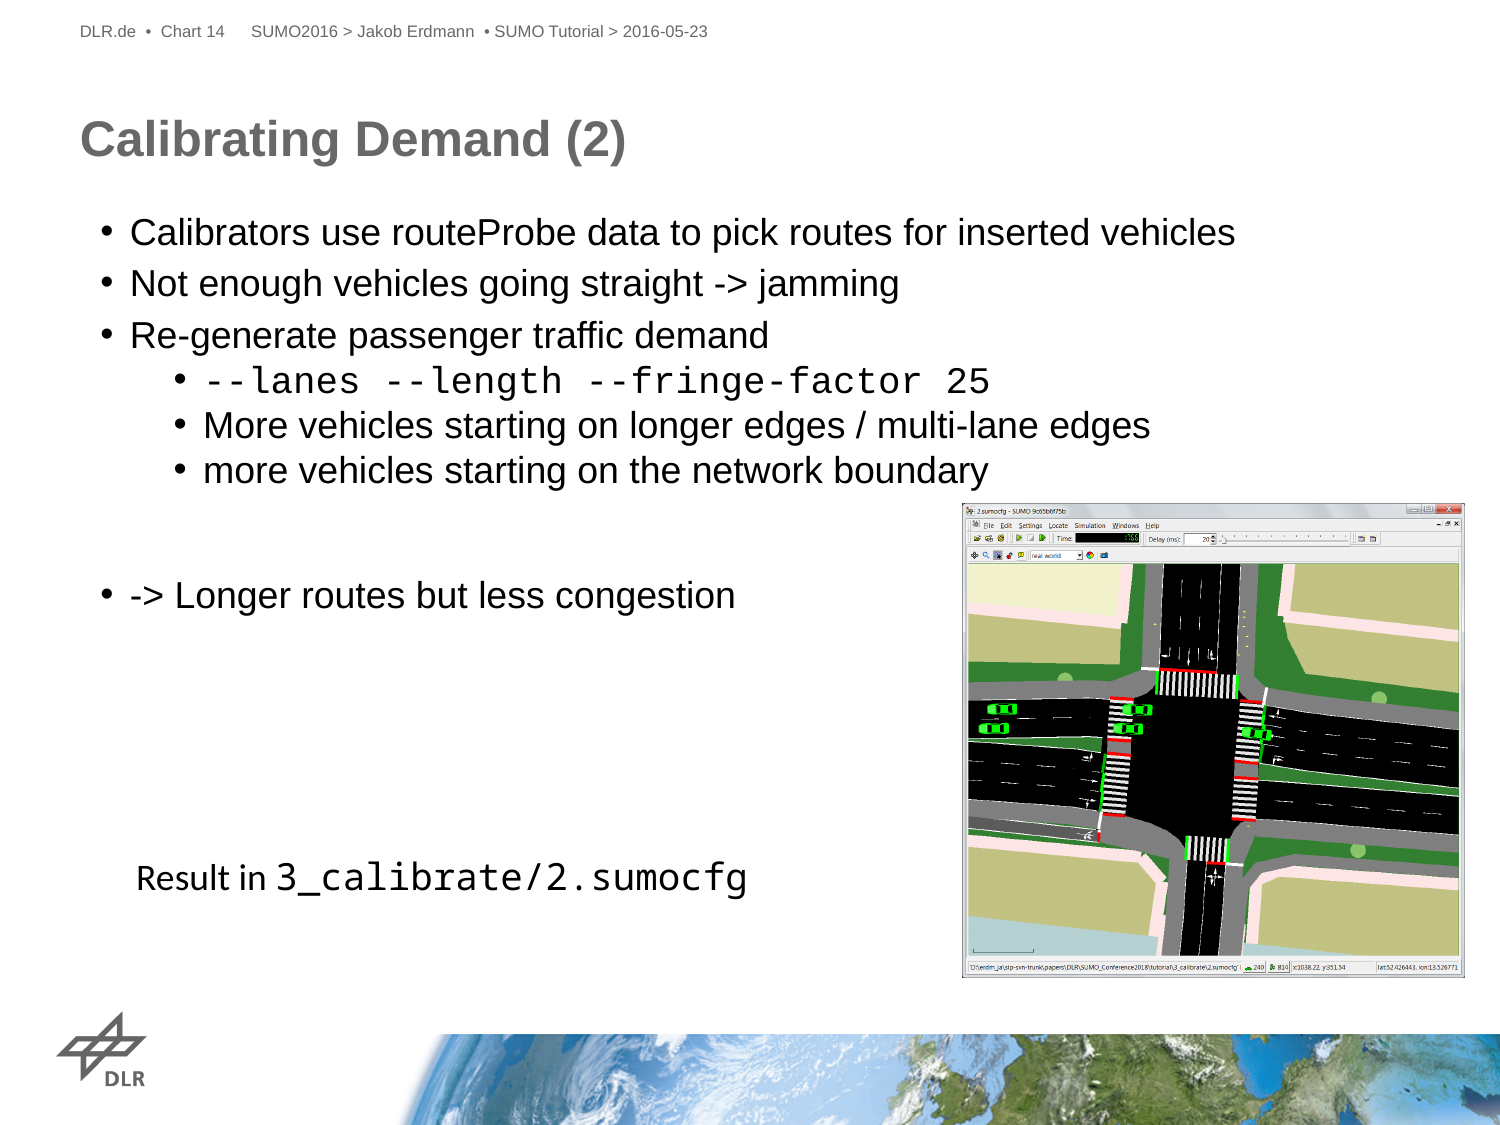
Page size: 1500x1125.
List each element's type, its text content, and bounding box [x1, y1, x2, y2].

picture [0, 1007, 1500, 1125]
title Calibrating Demand (2) [79, 106, 1421, 228]
slide_number DLR.de • Chart 14 [79, 20, 251, 45]
list Calibrators use routeProbe data to pick routes for inserted vehicles Not enough vehicles going straight -> jamming Re-generate passenger traffic demand --lanes --length --fringe-factor 25 More vehicles starting on longer edges / multi-lane edges more vehicles starting on the network boundary -> Longer routes but less congestion [100, 208, 1263, 433]
footer SUMO2016 > Jakob Erdmann • SUMO Tutorial > 2016-05-23 [251, 20, 1421, 45]
picture [962, 503, 1466, 978]
text_box Result in 3_calibrate/2.sumocfg [121, 845, 763, 906]
